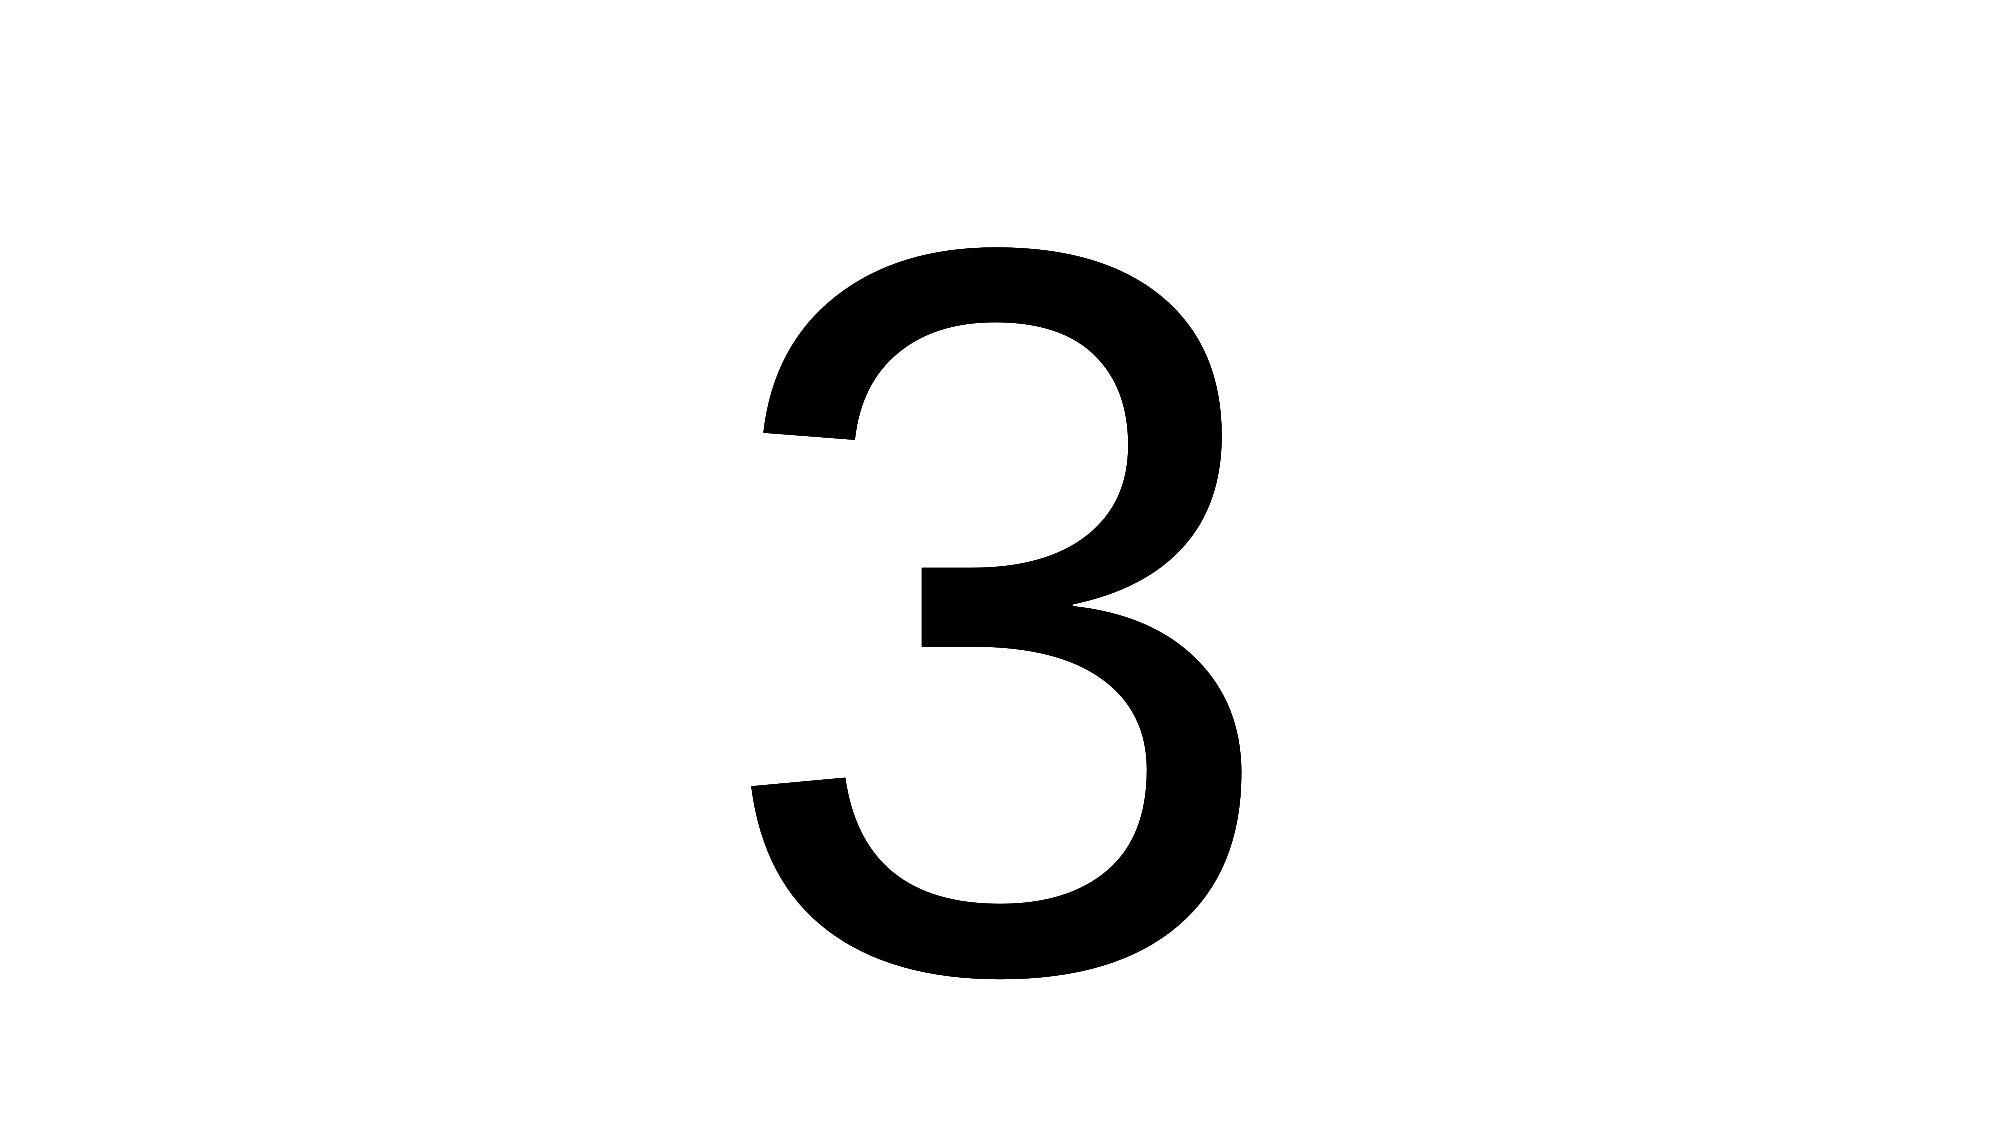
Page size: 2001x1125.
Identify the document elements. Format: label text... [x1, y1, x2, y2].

text_box 3 [697, 0, 1303, 1125]
